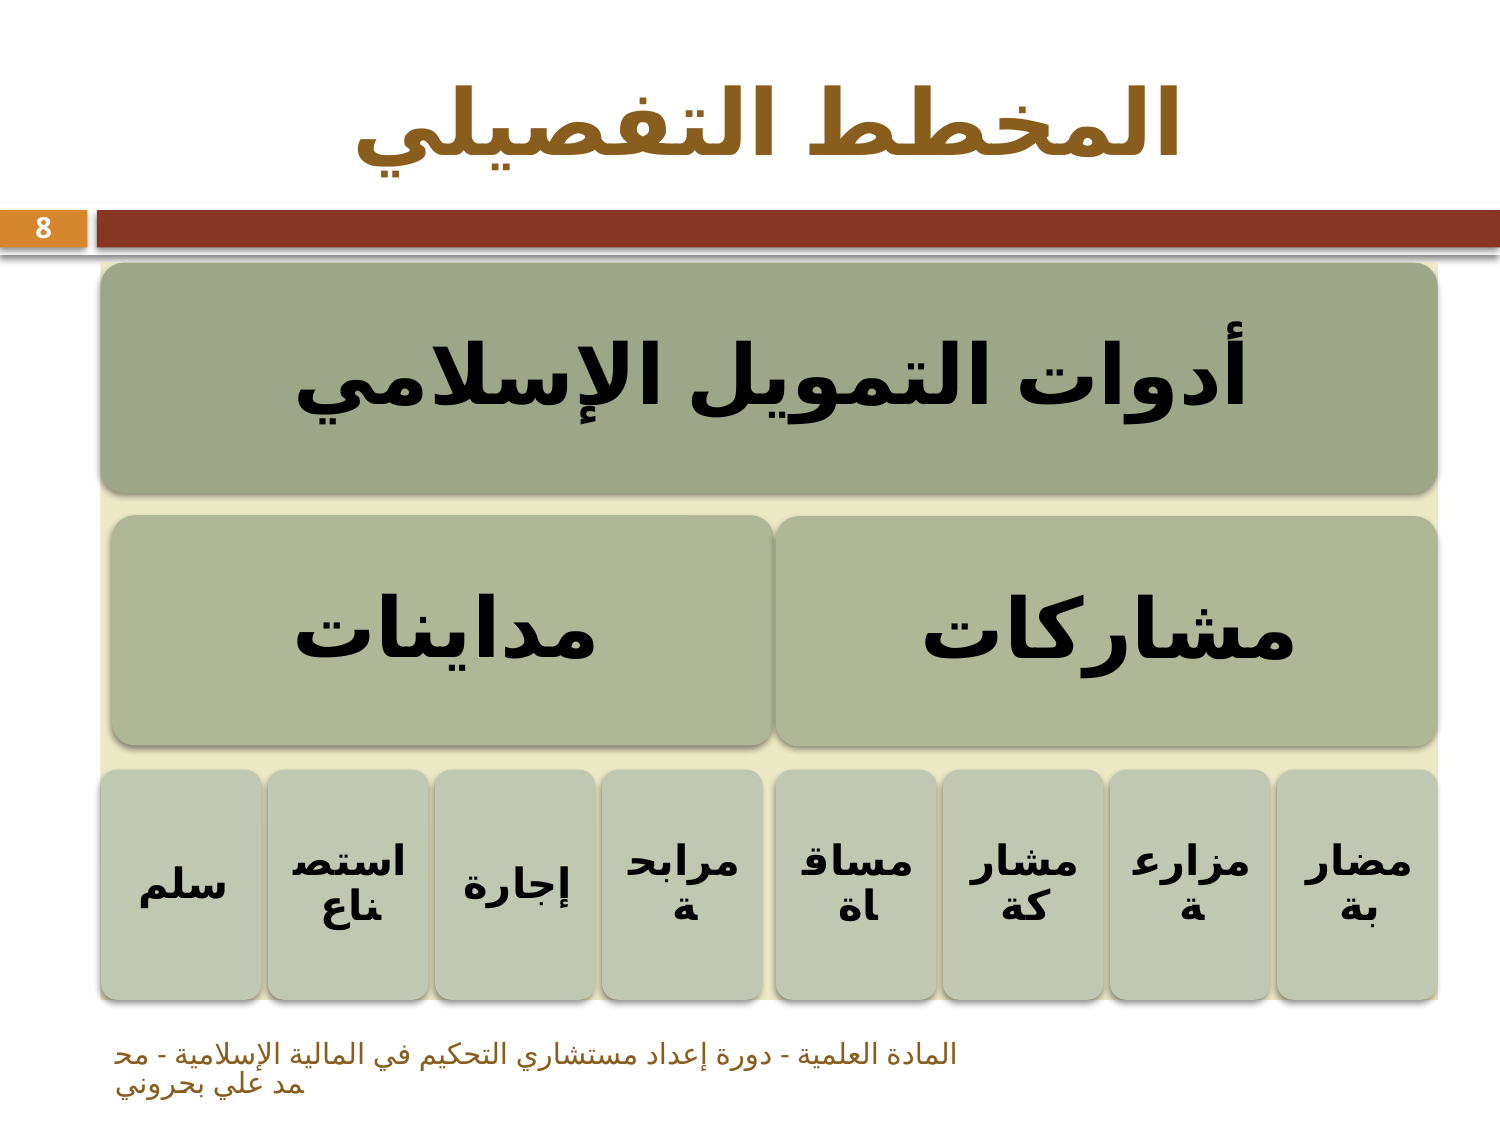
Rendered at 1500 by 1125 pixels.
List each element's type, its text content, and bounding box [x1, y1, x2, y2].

footer المادة العلمية - دورة إعداد مستشاري التحكيم في المالية الإسلامية - محمد علي بحروني [99, 1024, 990, 1085]
slide_number 8 [0, 208, 88, 249]
title المخطط التفصيلي [100, 37, 1438, 200]
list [100, 262, 1439, 1001]
